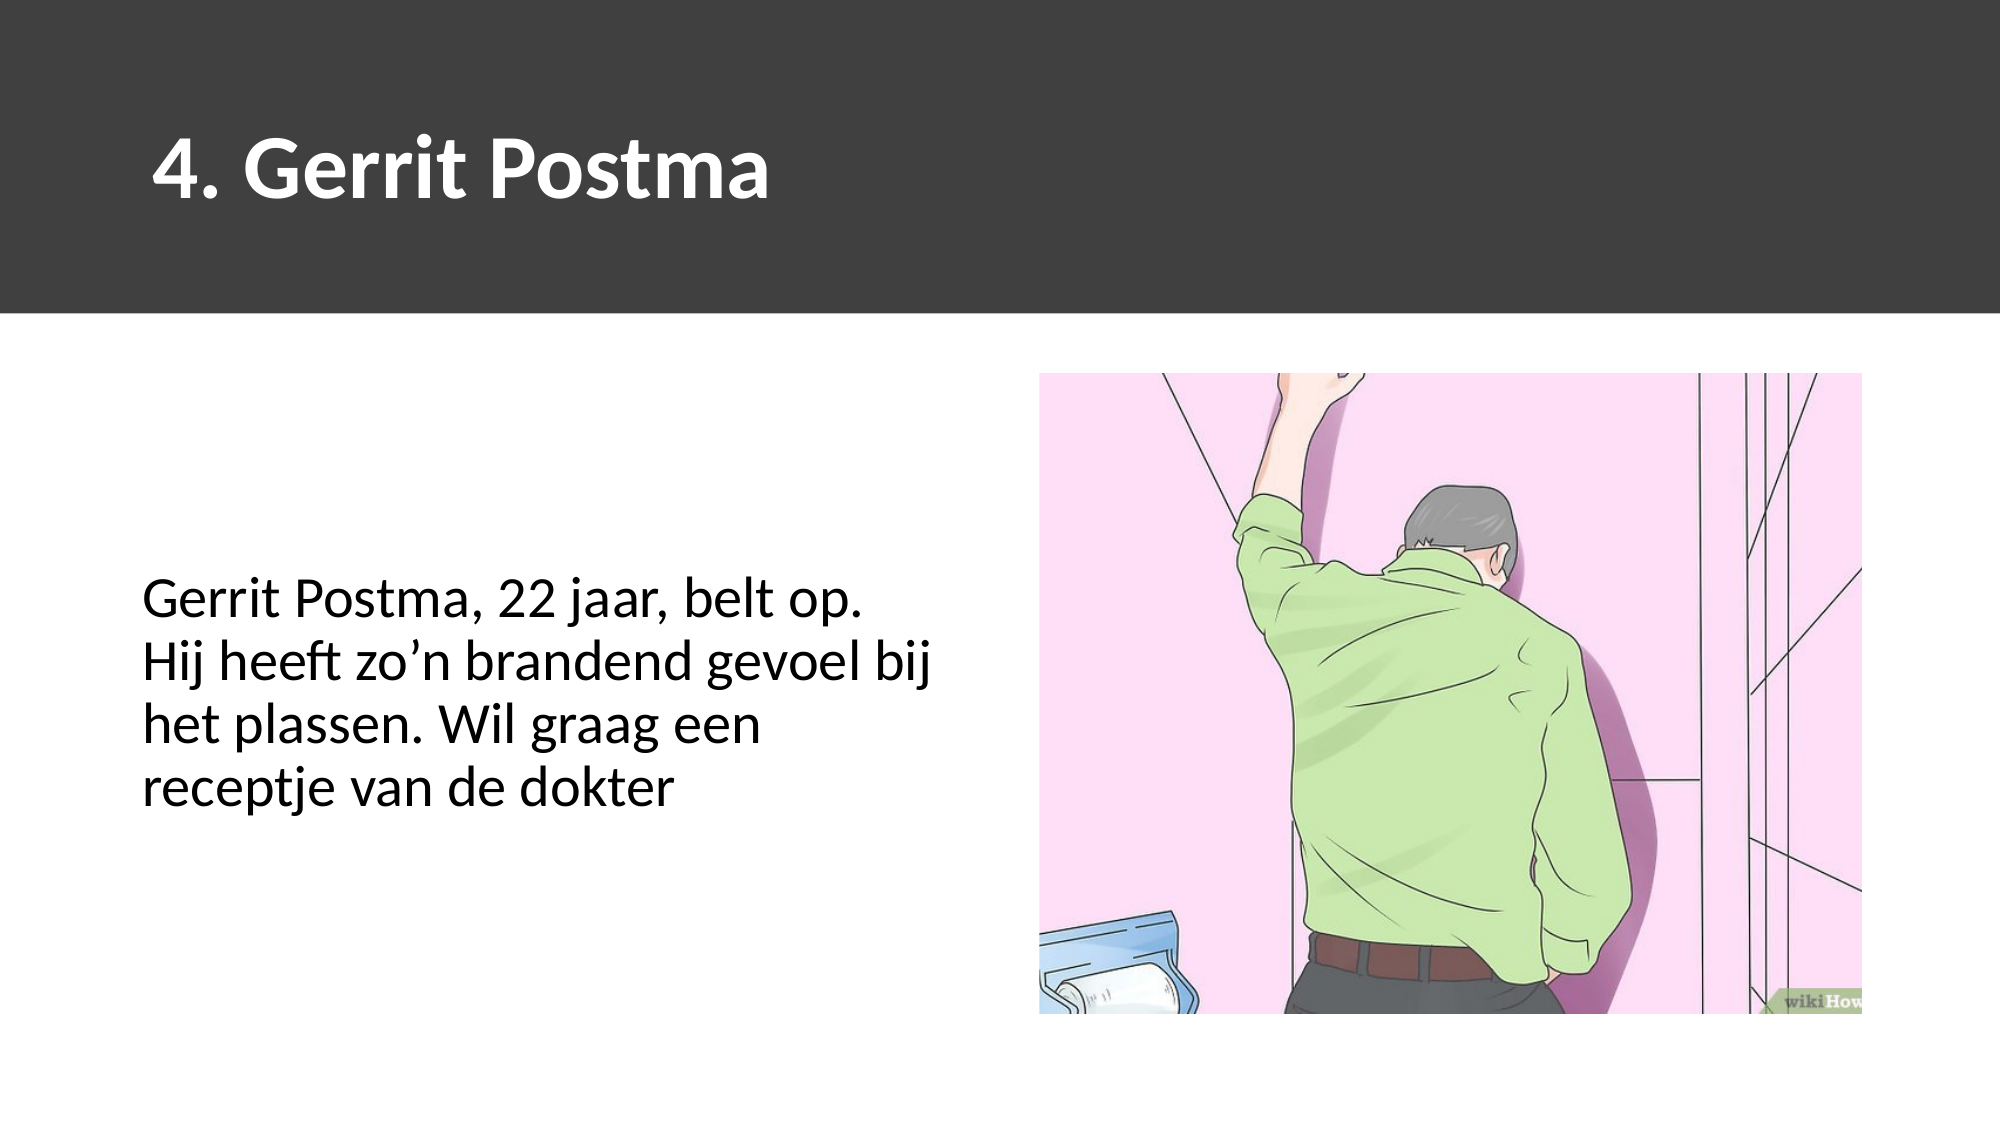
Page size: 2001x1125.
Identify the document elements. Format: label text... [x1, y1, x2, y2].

list Gerrit Postma, 22 jaar, belt op. Hij heeft zo’n brandend gevoel bij het plassen. Wil graag een receptje van de dokter [127, 373, 950, 1014]
text_box [0, 0, 2000, 314]
picture [1039, 373, 1862, 1014]
title 4. Gerrit Postma [137, 60, 1863, 278]
